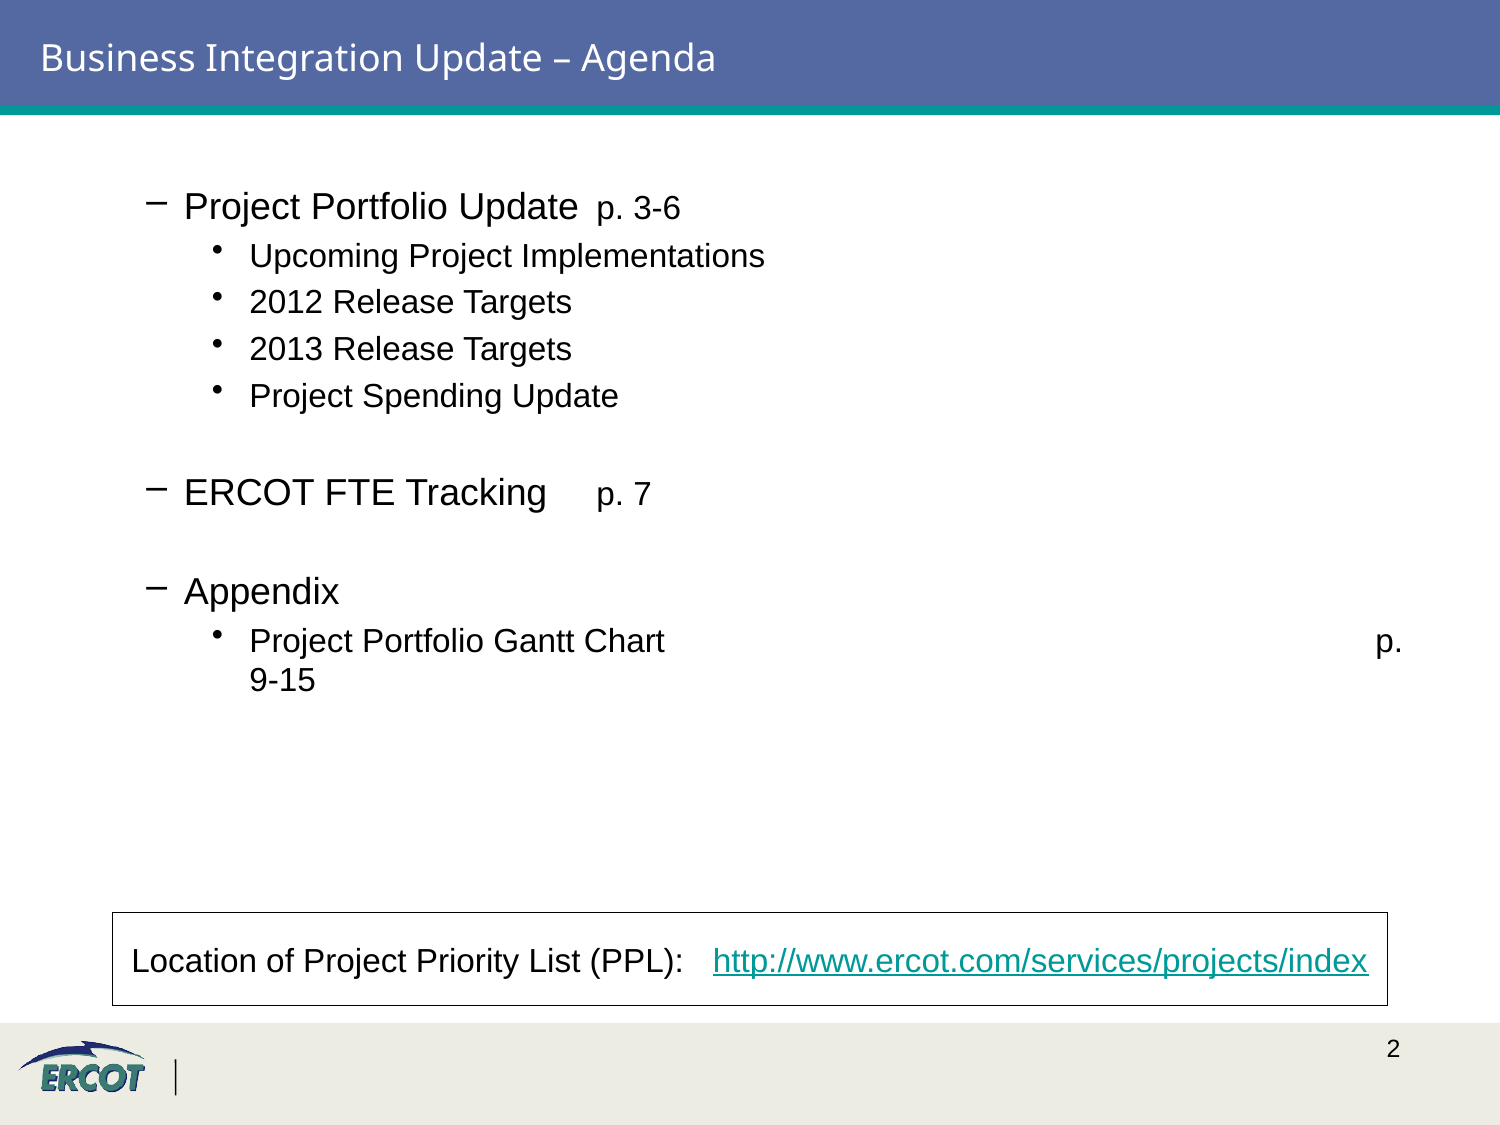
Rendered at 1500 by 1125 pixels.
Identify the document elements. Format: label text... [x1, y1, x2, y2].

title Business Integration Update – Agenda [24, 0, 1013, 113]
picture [10, 1031, 151, 1111]
list Project Portfolio Update p. 3-6 Upcoming Project Implementations 2012 Release Targets 2013 Release Targets Project Spending Update ERCOT FTE Tracking p. 7 Appendix Project Portfolio Gantt Chart p. 9-15 [74, 174, 1426, 1001]
text_box Location of Project Priority List (PPL): http://www.ercot.com/services/projects/index [112, 912, 1388, 1006]
